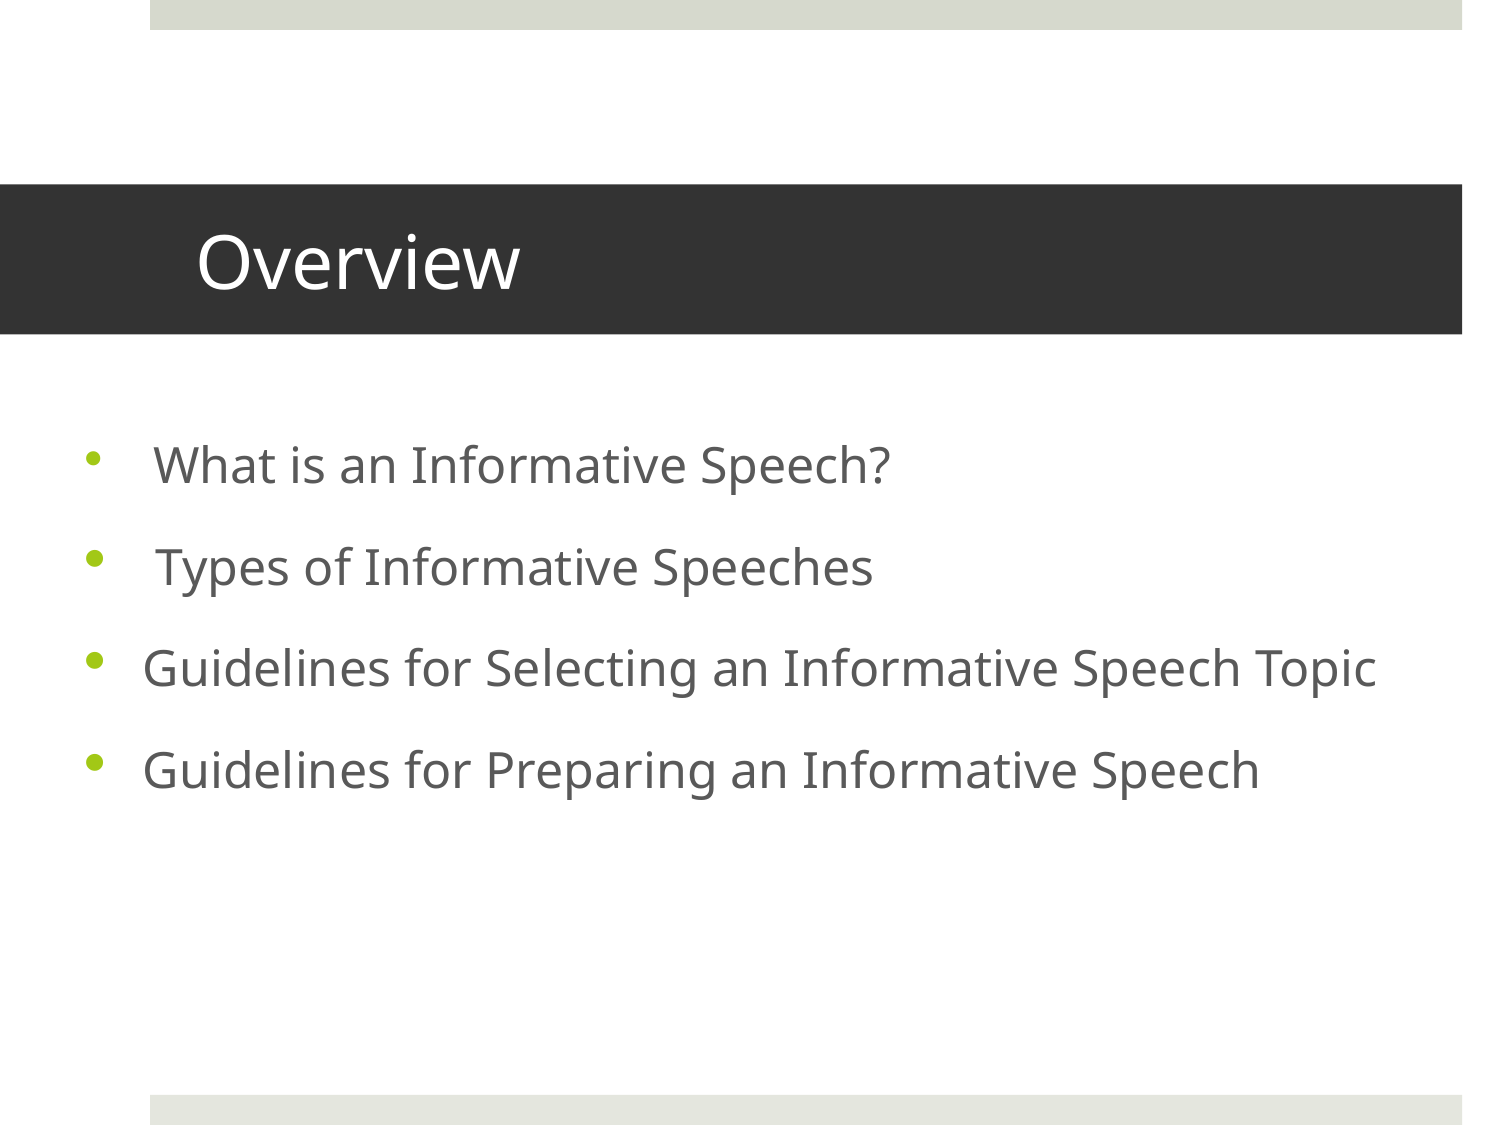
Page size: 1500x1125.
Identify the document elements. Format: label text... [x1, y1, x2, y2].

title Overview [0, 184, 1463, 335]
list What is an Informative Speech? Types of Informative Speeches Guidelines for Selecting an Informative Speech Topic Guidelines for Preparing an Informative Speech [71, 425, 1463, 1028]
